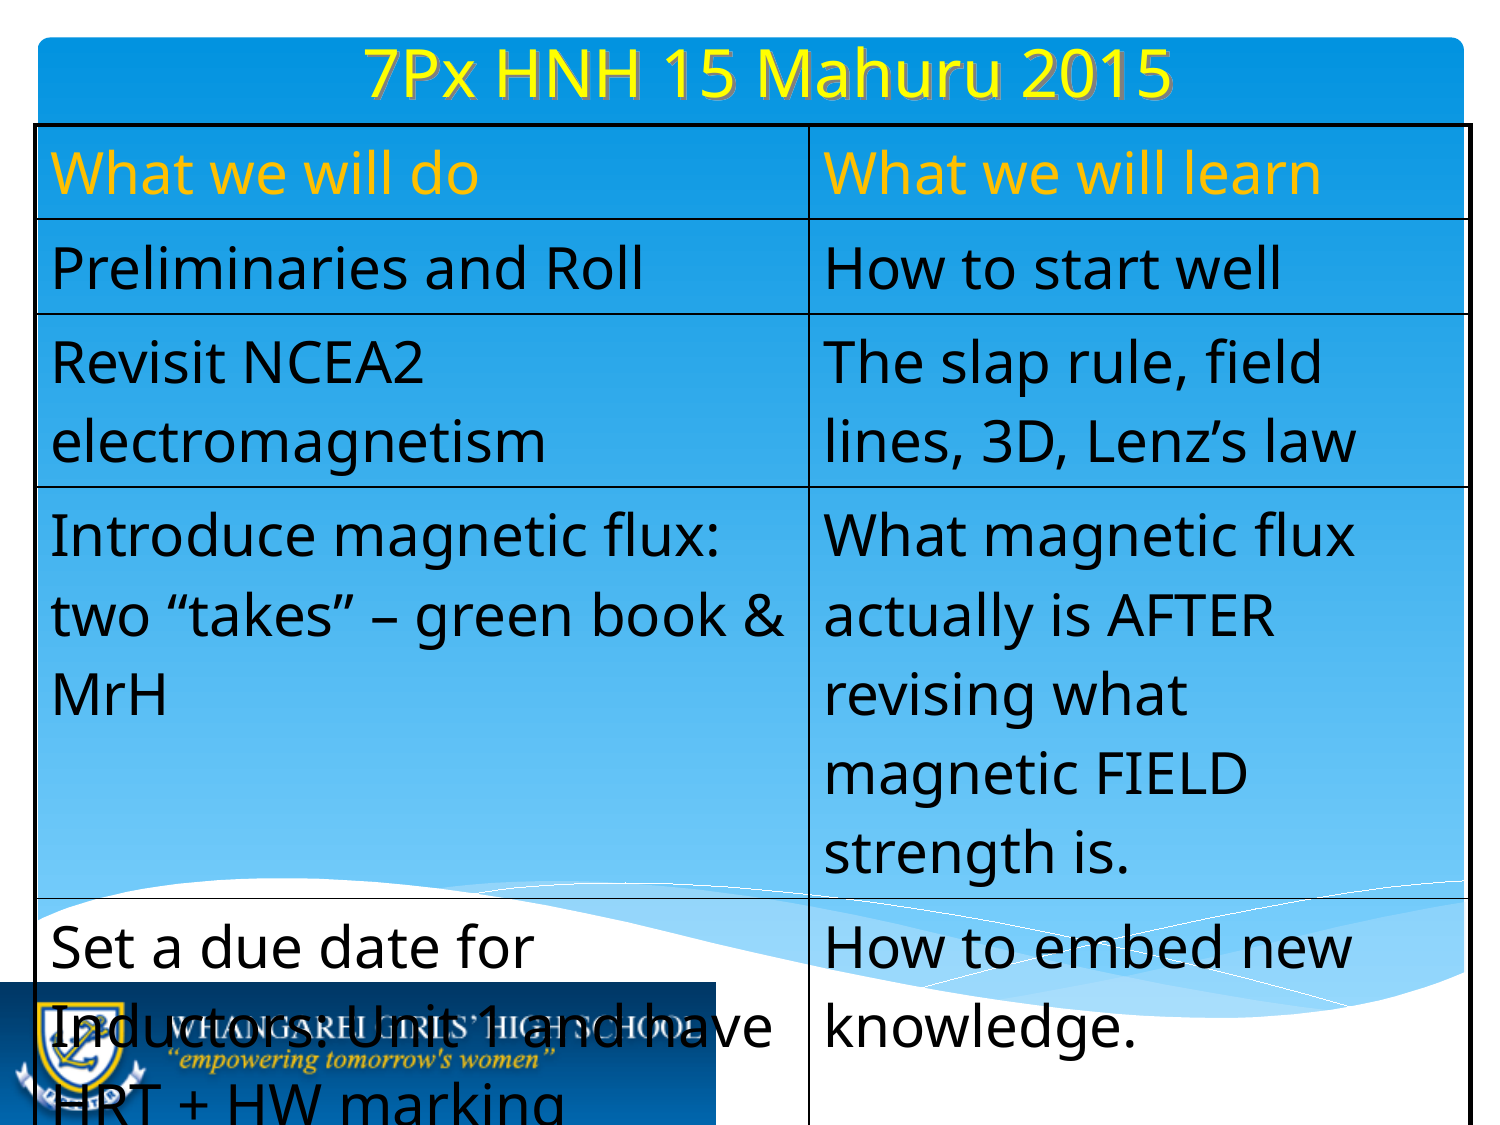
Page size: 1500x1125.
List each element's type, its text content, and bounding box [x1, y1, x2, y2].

table_cell The slap rule, field lines, 3D, Lenz’s law [810, 315, 1468, 486]
table_cell Introduce magnetic flux: two “takes” – green book & MrH [37, 488, 808, 898]
table_cell How to embed new knowledge. [810, 899, 1468, 1125]
text_box 7Px HNH 15 Mahuru 2015 [162, 20, 1375, 121]
picture [0, 982, 716, 1125]
table_header What we will learn [810, 127, 1468, 218]
table_cell Revisit NCEA2 electromagnetism [37, 315, 808, 486]
table_cell Set a due date for Inductors: Unit 1 and have HRT + HW marking [37, 899, 808, 1125]
table_cell Preliminaries and Roll [37, 220, 808, 313]
table_header What we will do [37, 127, 808, 218]
table_cell How to start well [810, 220, 1468, 313]
table_cell What magnetic flux actually is AFTER revising what magnetic FIELD strength is. [810, 488, 1468, 898]
